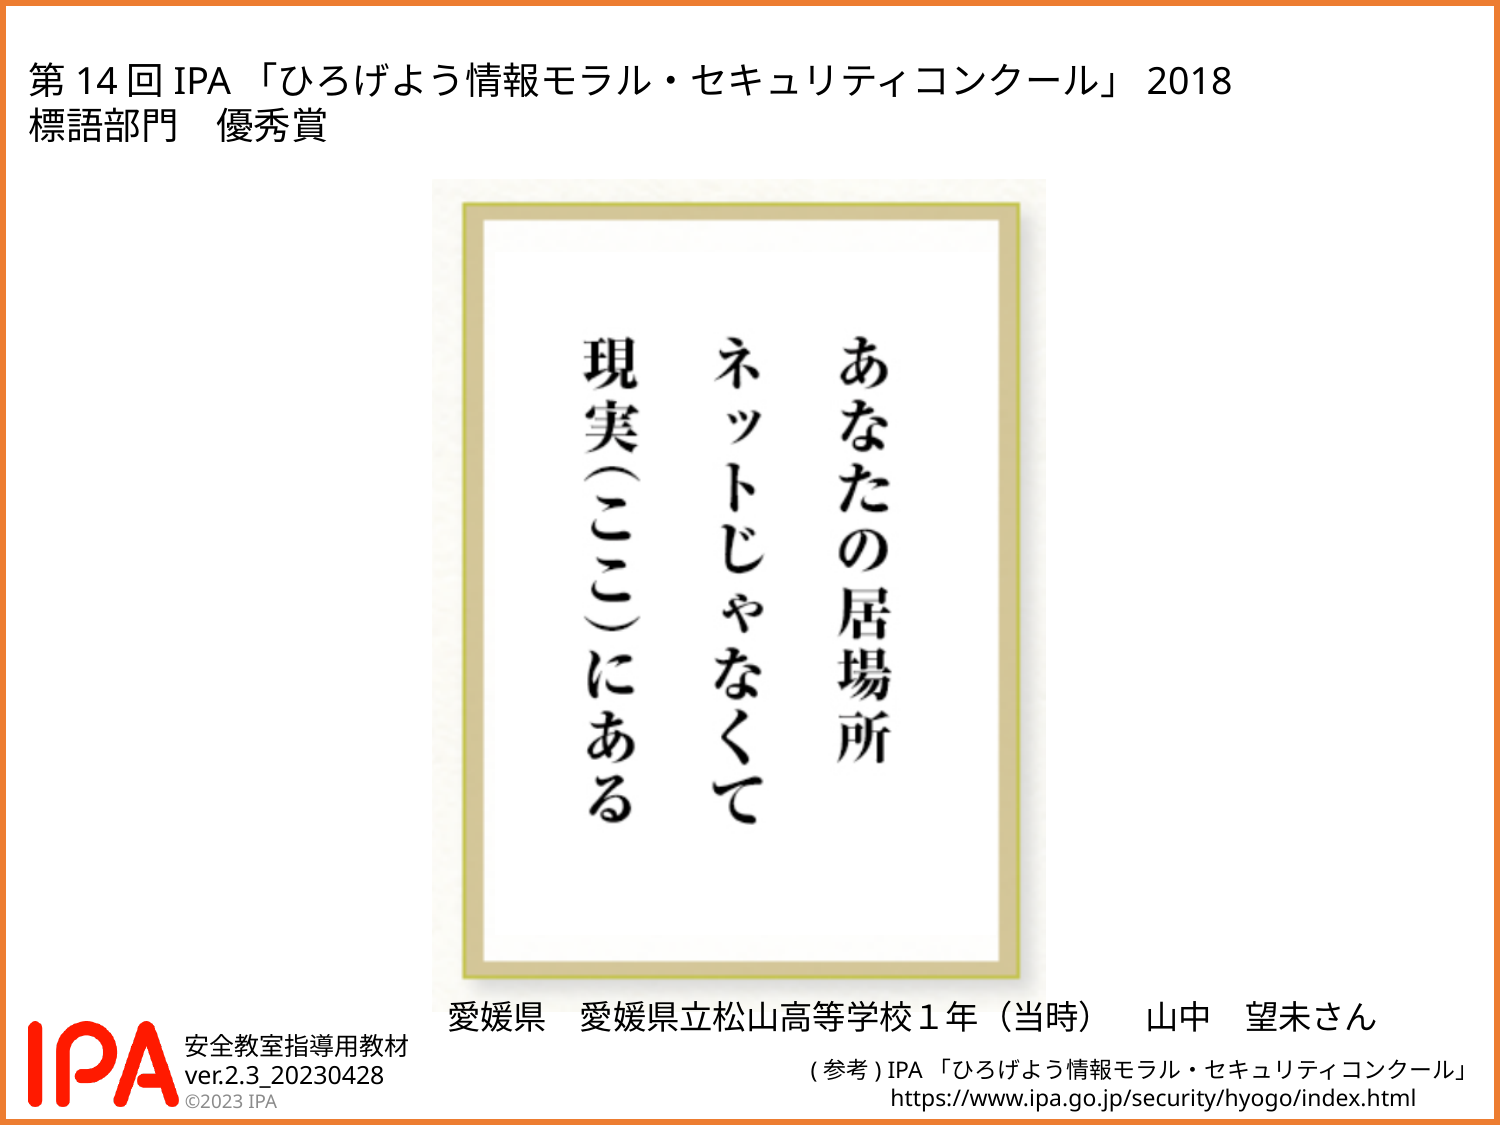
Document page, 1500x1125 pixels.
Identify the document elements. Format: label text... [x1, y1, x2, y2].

text_box 愛媛県 愛媛県立松山高等学校１年（当時） 山中 望未さん [432, 988, 1500, 1044]
picture [432, 179, 1046, 1012]
text_box (参考) IPA「ひろげよう情報モラル・セキュリティコンクール」 https://www.ipa.go.jp/security/hyogo/index.html [795, 1048, 1500, 1119]
picture [28, 1021, 179, 1107]
text_box 第14回IPA「ひろげよう情報モラル・セキュリティコンクール」2018 標語部門 優秀賞 [13, 49, 1350, 155]
